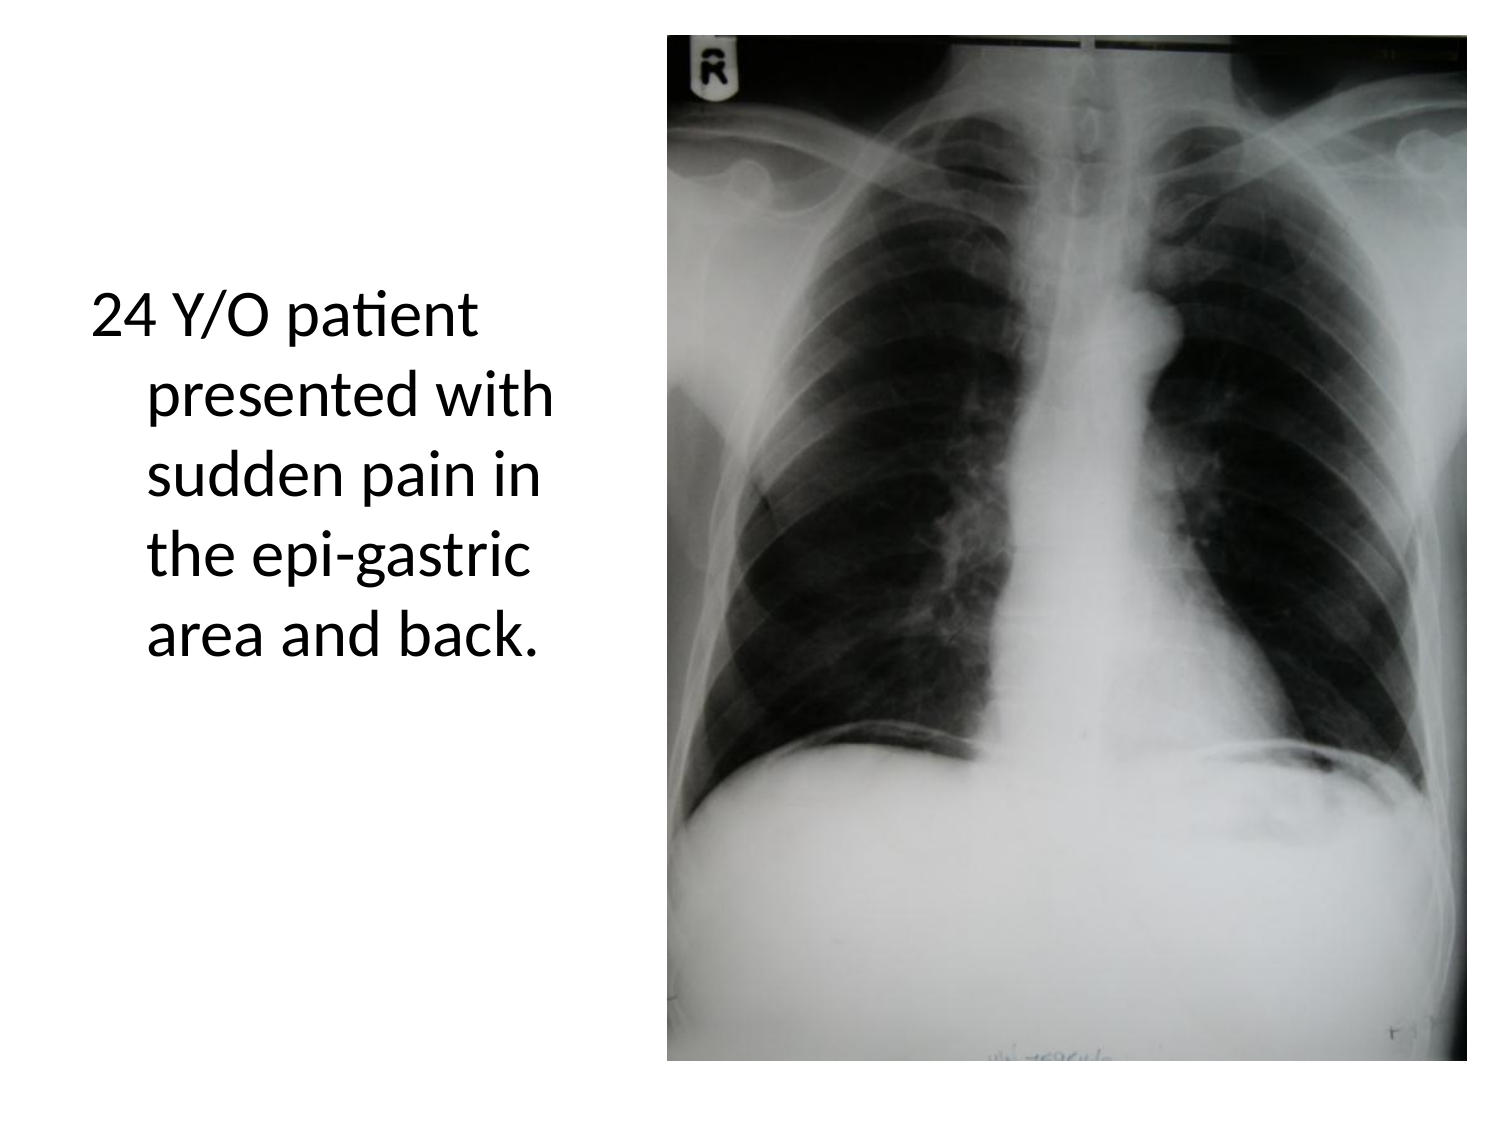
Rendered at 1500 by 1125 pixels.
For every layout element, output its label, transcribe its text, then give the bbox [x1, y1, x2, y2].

picture [667, 34, 1467, 1061]
list 24 Y/O patient presented with sudden pain in the epi-gastric area and back. [75, 262, 645, 1005]
